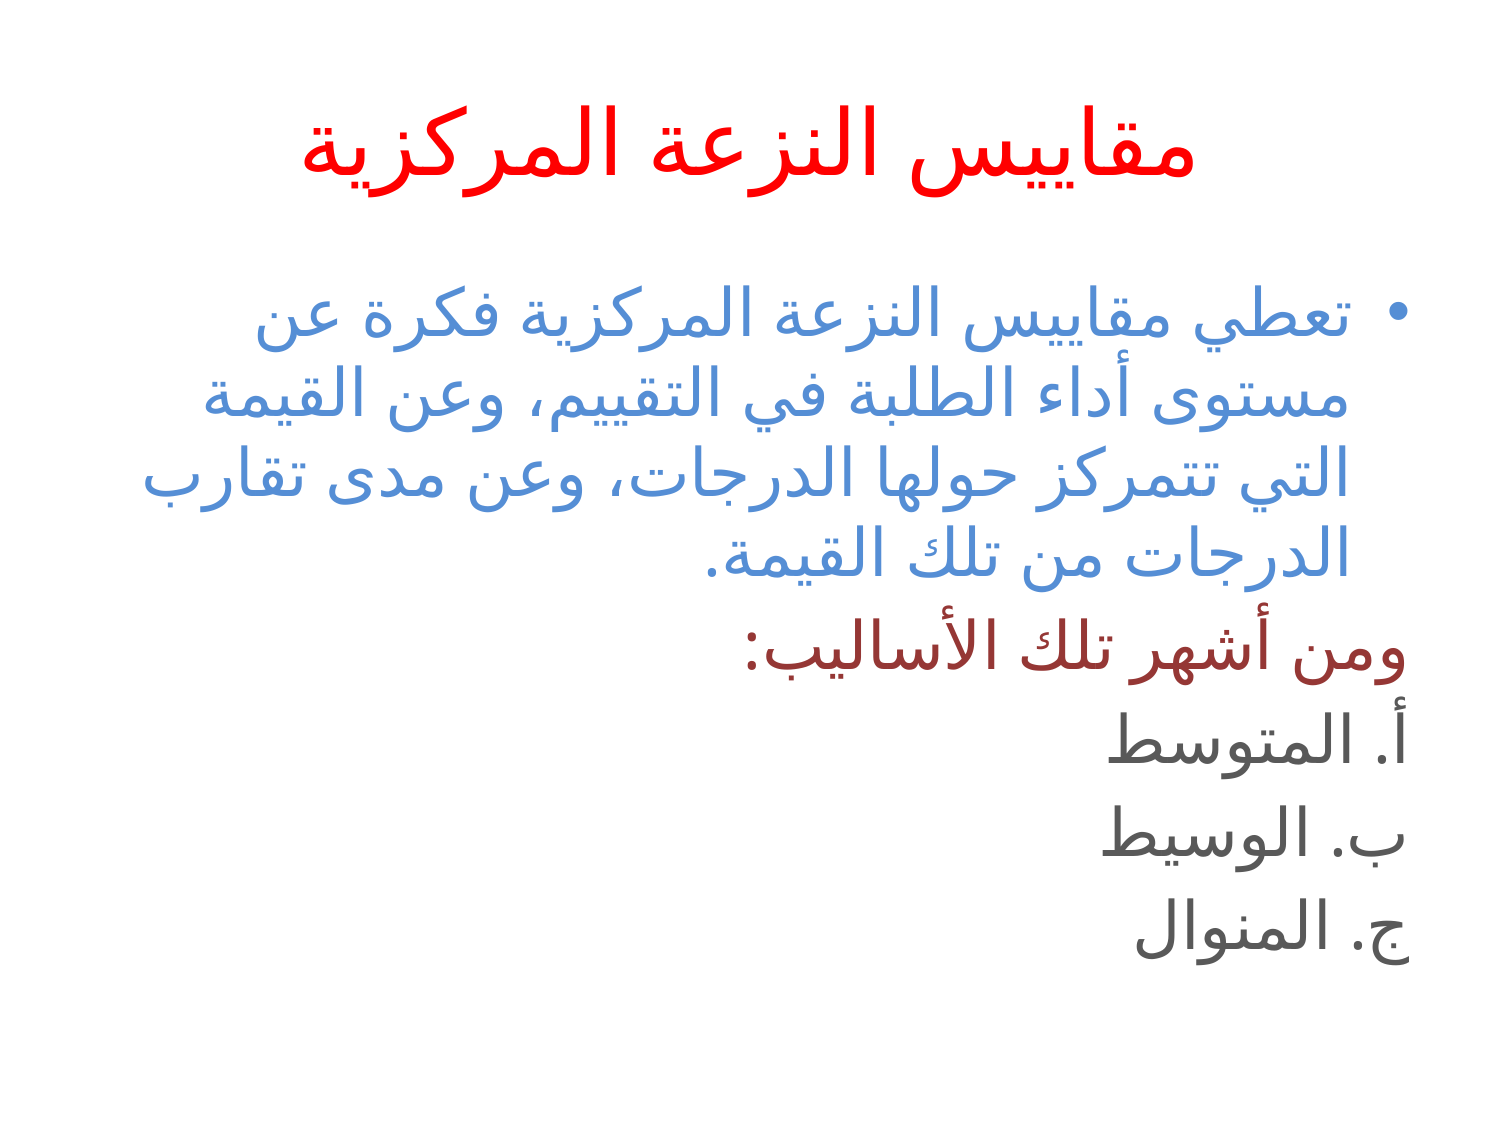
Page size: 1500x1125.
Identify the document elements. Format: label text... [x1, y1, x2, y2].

list تعطي مقاييس النزعة المركزية فكرة عن مستوى أداء الطلبة في التقييم، وعن القيمة التي تتمركز حولها الدرجات، وعن مدى تقارب الدرجات من تلك القيمة. ومن أشهر تلك الأساليب: أ. المتوسط ب. الوسيط ج. المنوال [75, 262, 1425, 1005]
title مقاييس النزعة المركزية [75, 45, 1425, 233]
